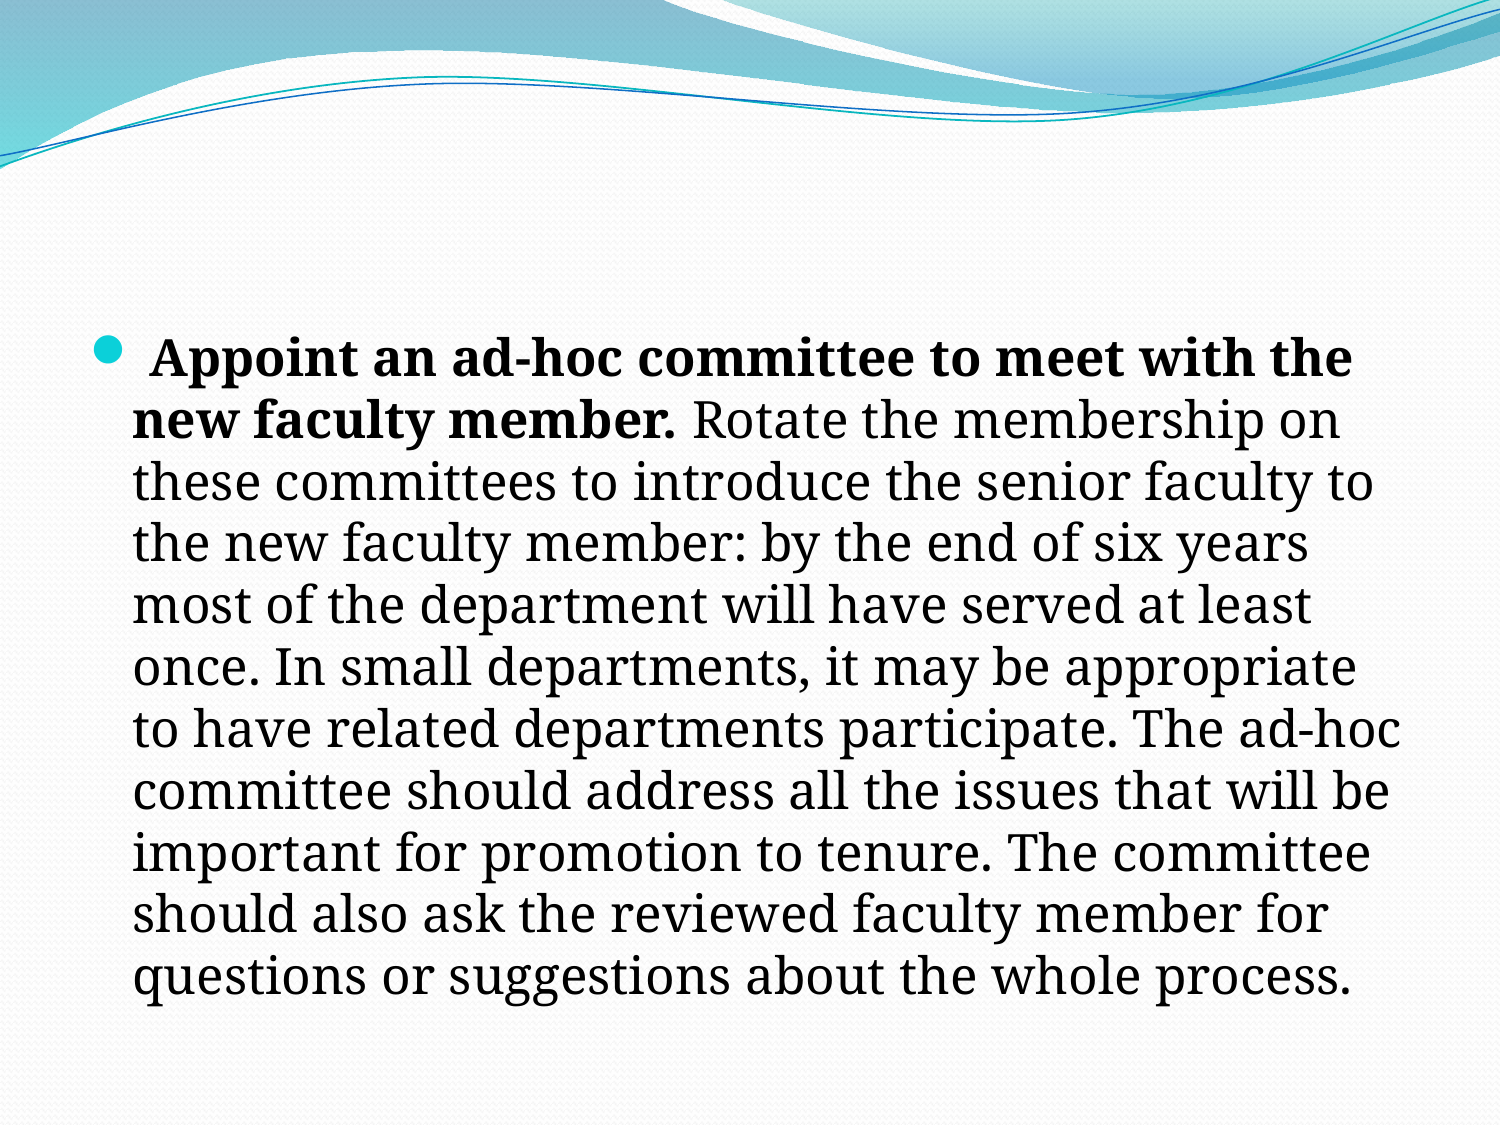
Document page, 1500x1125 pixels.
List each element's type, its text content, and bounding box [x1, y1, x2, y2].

list Appoint an ad-hoc committee to meet with the new faculty member. Rotate the membership on these committees to introduce the senior faculty to the new faculty member: by the end of six years most of the department will have served at least once. In small departments, it may be appropriate to have related departments participate. The ad-hoc committee should address all the issues that will be important for promotion to tenure. The committee should also ask the reviewed faculty member for questions or suggestions about the whole process. [75, 317, 1425, 1038]
